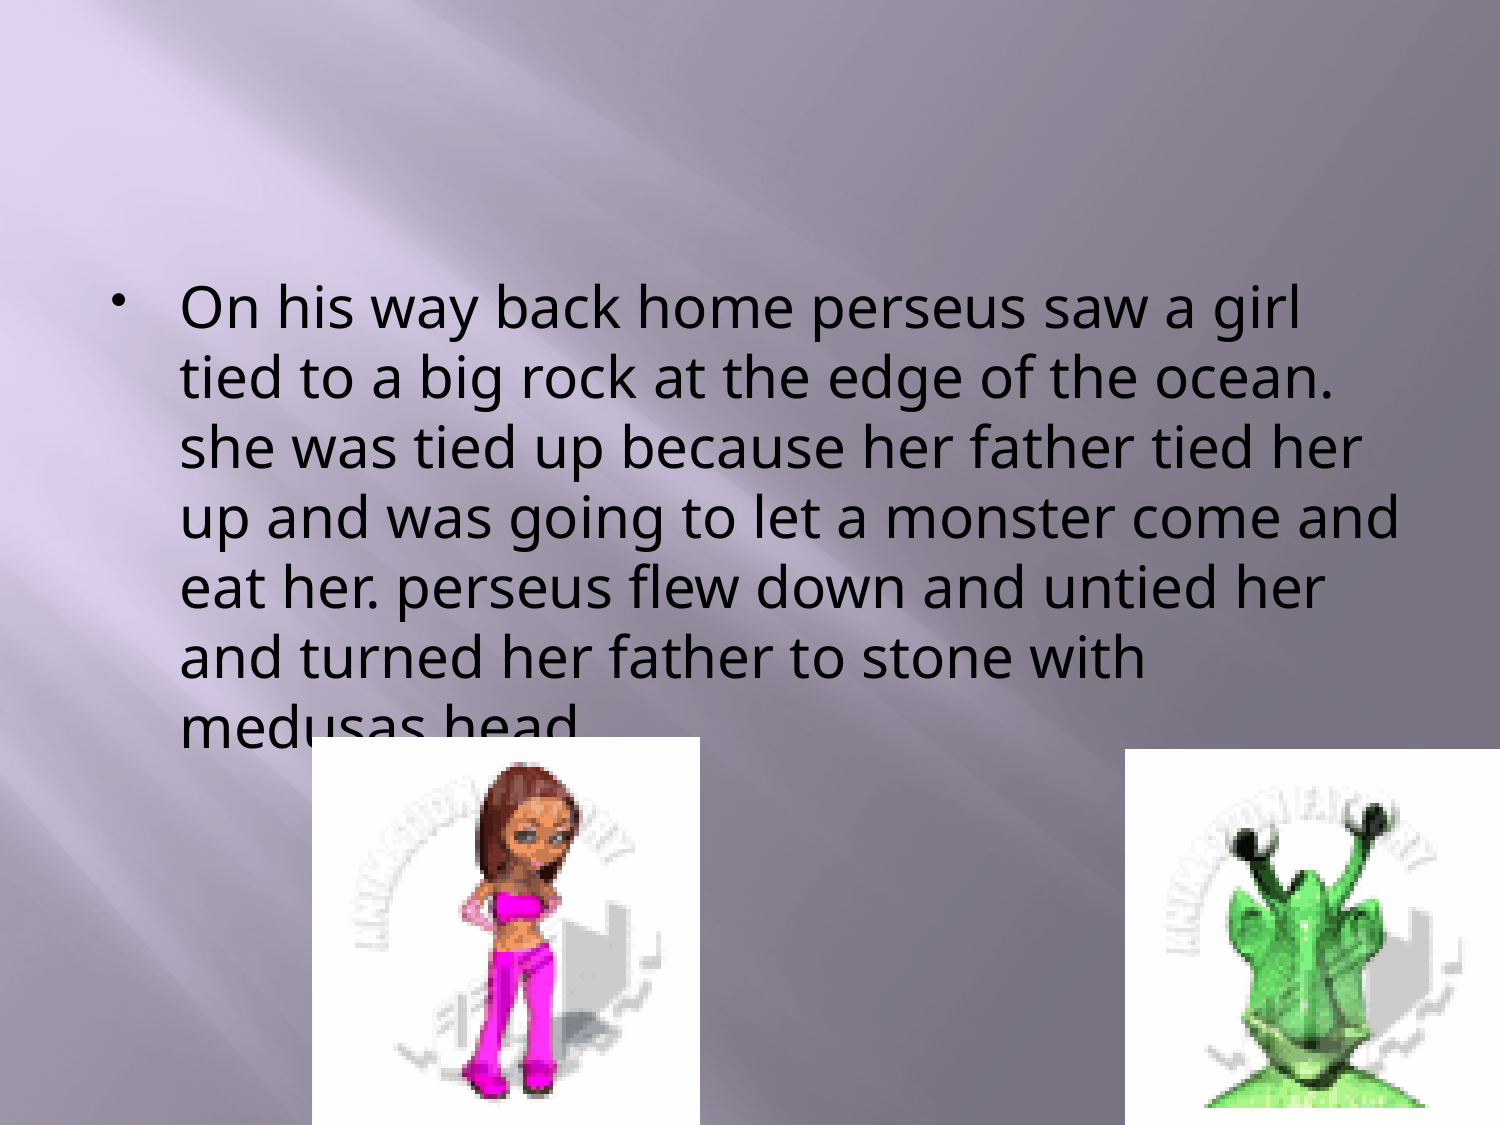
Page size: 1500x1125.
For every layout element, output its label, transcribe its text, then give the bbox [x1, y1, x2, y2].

picture [312, 737, 701, 1125]
picture [1124, 749, 1500, 1125]
list On his way back home perseus saw a girl tied to a big rock at the edge of the ocean. she was tied up because her father tied her up and was going to let a monster come and eat her. perseus flew down and untied her and turned her father to stone with medusas head. [75, 262, 1425, 1035]
